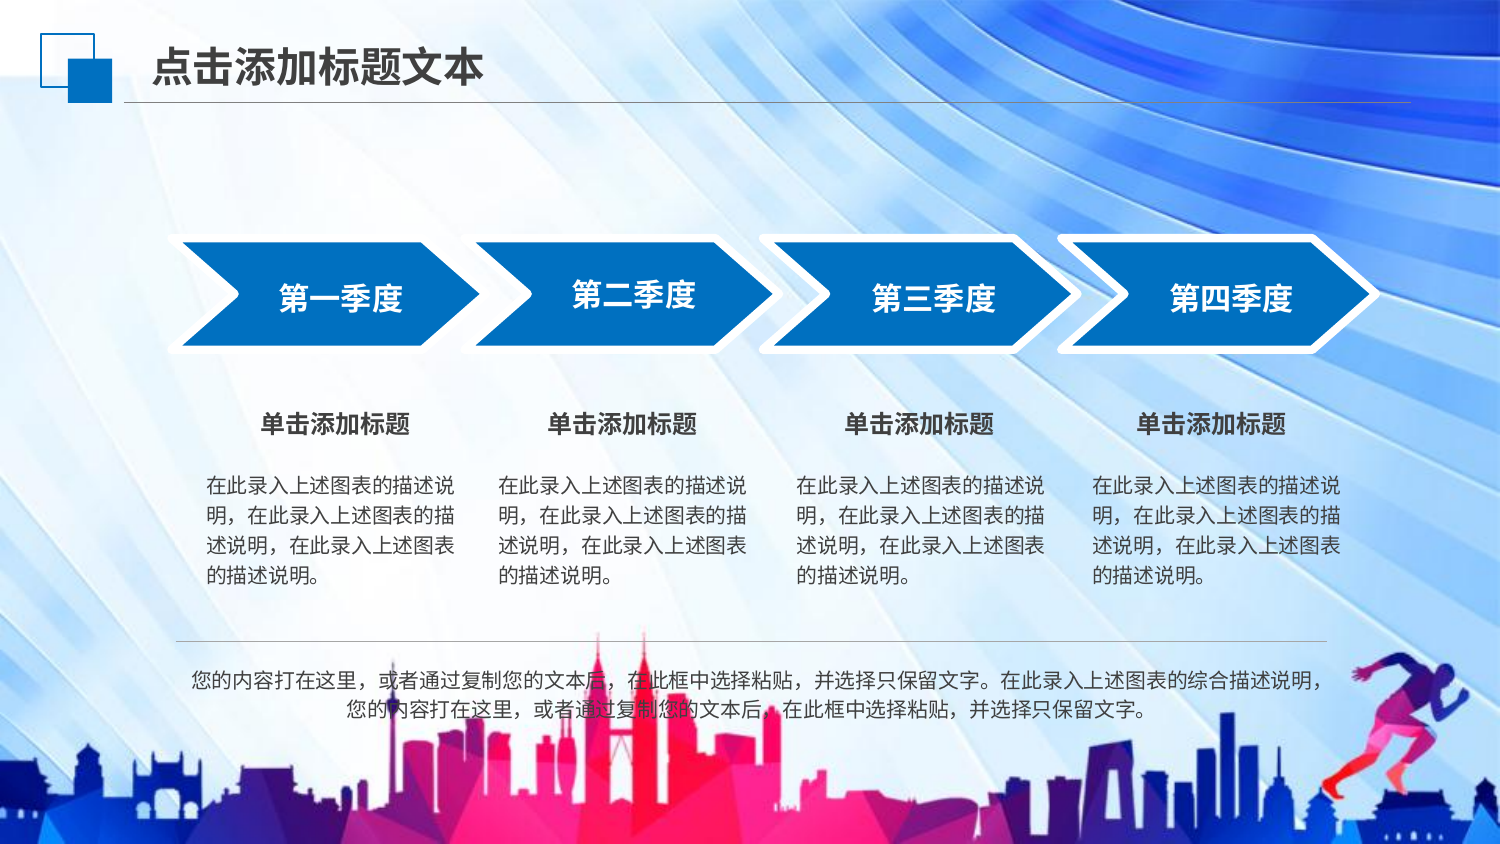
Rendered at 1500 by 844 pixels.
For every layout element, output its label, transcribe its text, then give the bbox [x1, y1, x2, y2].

text_box 单击添加标题 [248, 402, 422, 445]
text_box 在此录入上述图表的描述说明，在此录入上述图表的描述说明，在此录入上述图表的描述说明。 [785, 461, 1060, 593]
text_box 单击添加标题 [833, 402, 1006, 445]
text_box 单击添加标题 [1125, 402, 1298, 445]
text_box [487, 237, 761, 350]
text_box 单击添加标题 [535, 402, 709, 445]
text_box 在此录入上述图表的描述说明，在此录入上述图表的描述说明，在此录入上述图表的描述说明。 [194, 461, 472, 593]
picture [0, 0, 1500, 844]
text_box 在此录入上述图表的描述说明，在此录入上述图表的描述说明，在此录入上述图表的描述说明。 [487, 461, 759, 593]
text_box 在此录入上述图表的描述说明，在此录入上述图表的描述说明，在此录入上述图表的描述说明。 [1080, 461, 1353, 593]
text_box 点击添加标题文本 [136, 33, 501, 99]
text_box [171, 237, 487, 350]
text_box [1079, 237, 1377, 350]
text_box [762, 237, 1078, 350]
text_box 您的内容打在这里，或者通过复制您的文本后，在此框中选择粘贴，并选择只保留文字。在此录入上述图表的综合描述说明，您的内容打在这里，或者通过复制您的文本后，在此框中选择粘贴，并选择只保留文字。 [174, 656, 1329, 728]
